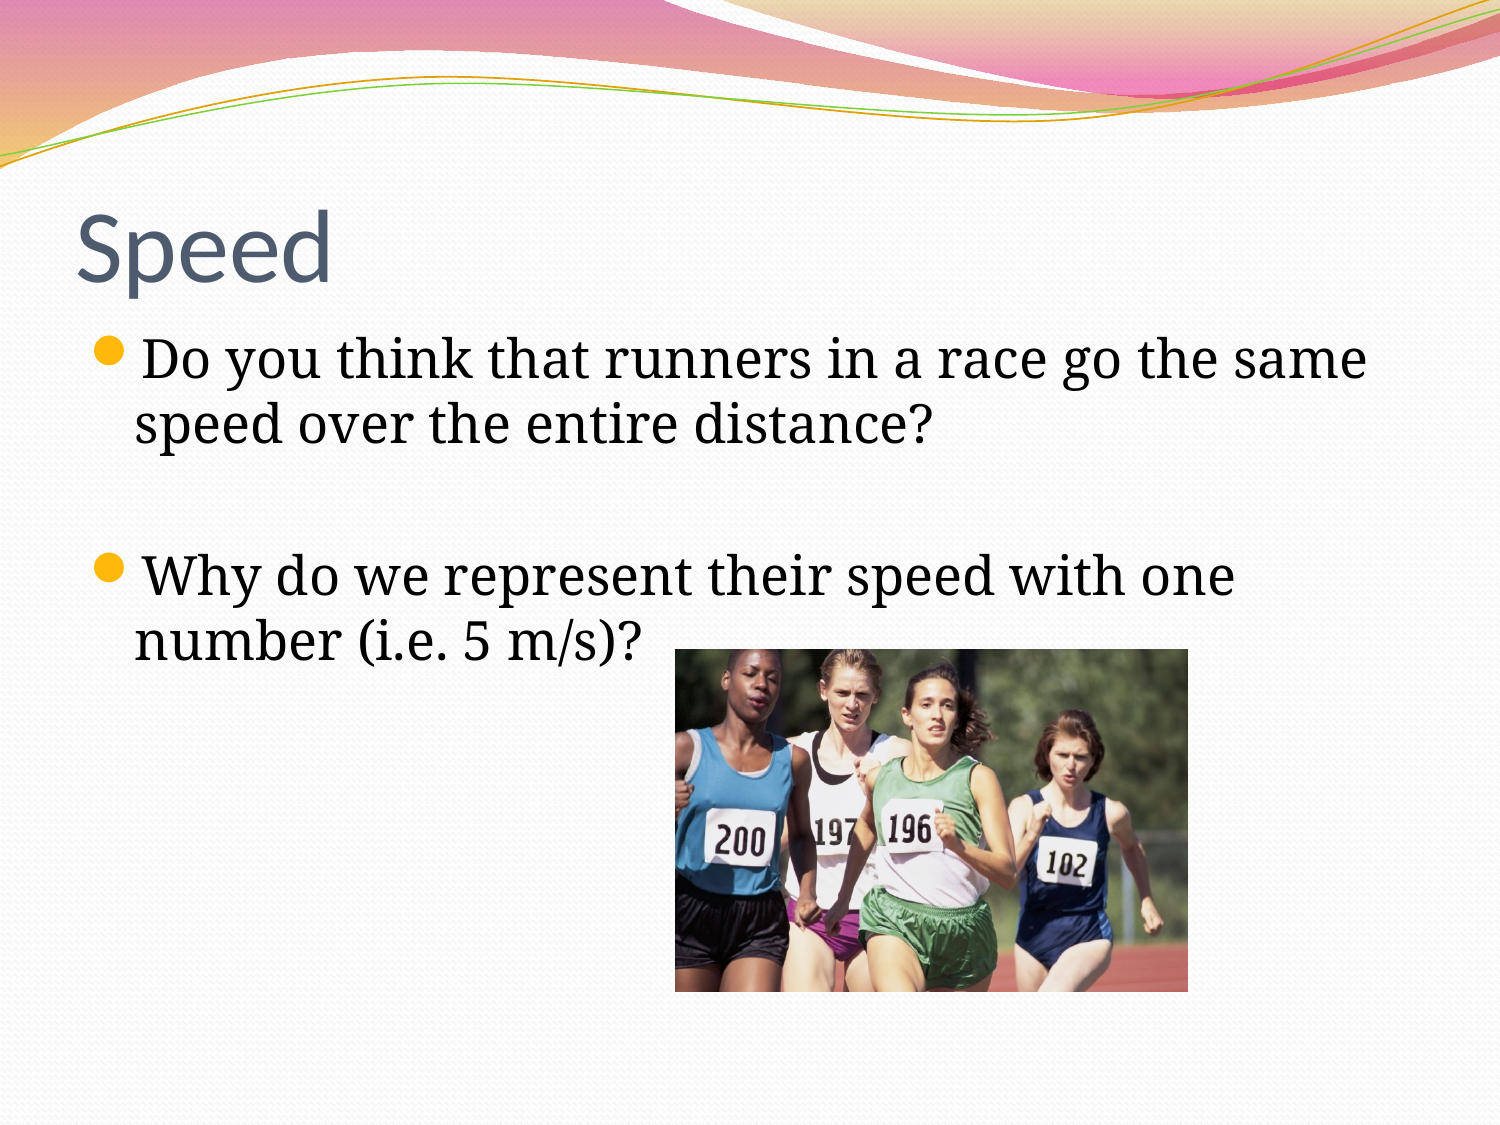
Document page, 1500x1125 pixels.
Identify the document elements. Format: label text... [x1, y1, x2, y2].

list Do you think that runners in a race go the same speed over the entire distance? Why do we represent their speed with one number (i.e. 5 m/s)? [75, 317, 1425, 1038]
picture [674, 649, 1188, 992]
title Speed [75, 115, 1425, 303]
